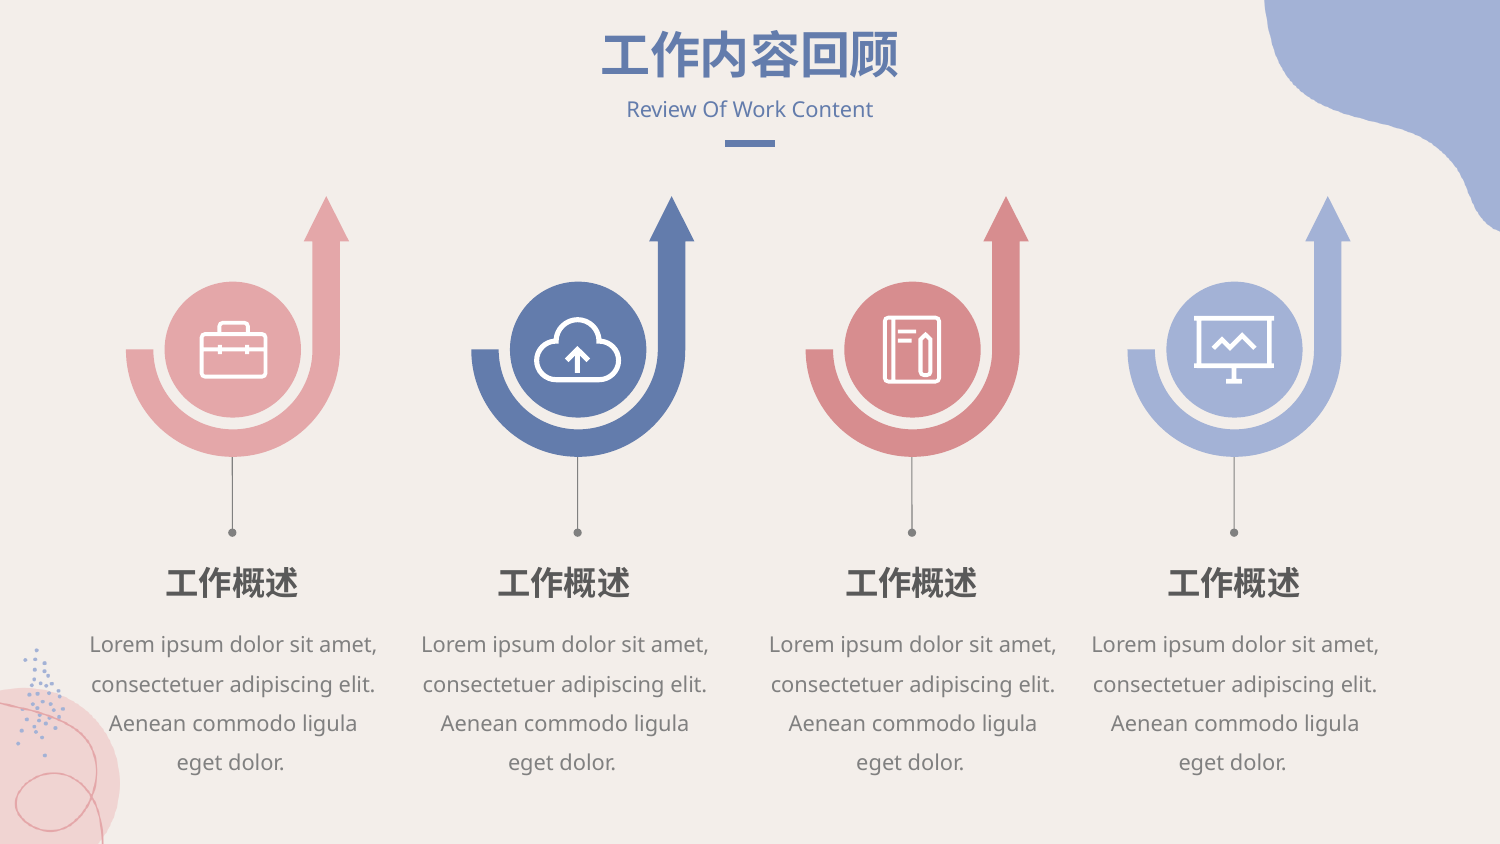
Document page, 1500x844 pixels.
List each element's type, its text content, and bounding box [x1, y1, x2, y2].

text_box [1127, 196, 1351, 457]
text_box [199, 320, 268, 379]
text_box [228, 457, 237, 537]
text_box 工作概述 [830, 554, 994, 610]
text_box [1166, 281, 1303, 418]
text_box [573, 457, 582, 537]
text_box [907, 457, 917, 537]
text_box [844, 281, 981, 418]
text_box 工作概述 [1152, 554, 1316, 610]
text_box [509, 281, 647, 418]
text_box 工作概述 [482, 554, 646, 610]
text_box [805, 196, 1029, 457]
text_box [534, 317, 622, 383]
text_box [125, 196, 350, 457]
text_box Lorem ipsum dolor sit amet, consectetuer adipiscing elit. Aenean commodo ligula eget dolor. [72, 610, 395, 783]
picture [0, 0, 1500, 844]
text_box [164, 281, 302, 418]
text_box [1230, 457, 1239, 537]
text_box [882, 315, 942, 384]
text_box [1194, 315, 1275, 384]
text_box 工作概述 [150, 554, 314, 610]
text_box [583, 15, 917, 144]
text_box Lorem ipsum dolor sit amet, consectetuer adipiscing elit. Aenean commodo ligula eget dolor. [403, 610, 727, 783]
text_box Lorem ipsum dolor sit amet, consectetuer adipiscing elit. Aenean commodo ligula eget dolor. [752, 610, 1074, 783]
text_box Lorem ipsum dolor sit amet, consectetuer adipiscing elit. Aenean commodo ligula eget dolor. [1074, 610, 1397, 783]
text_box [471, 196, 695, 457]
